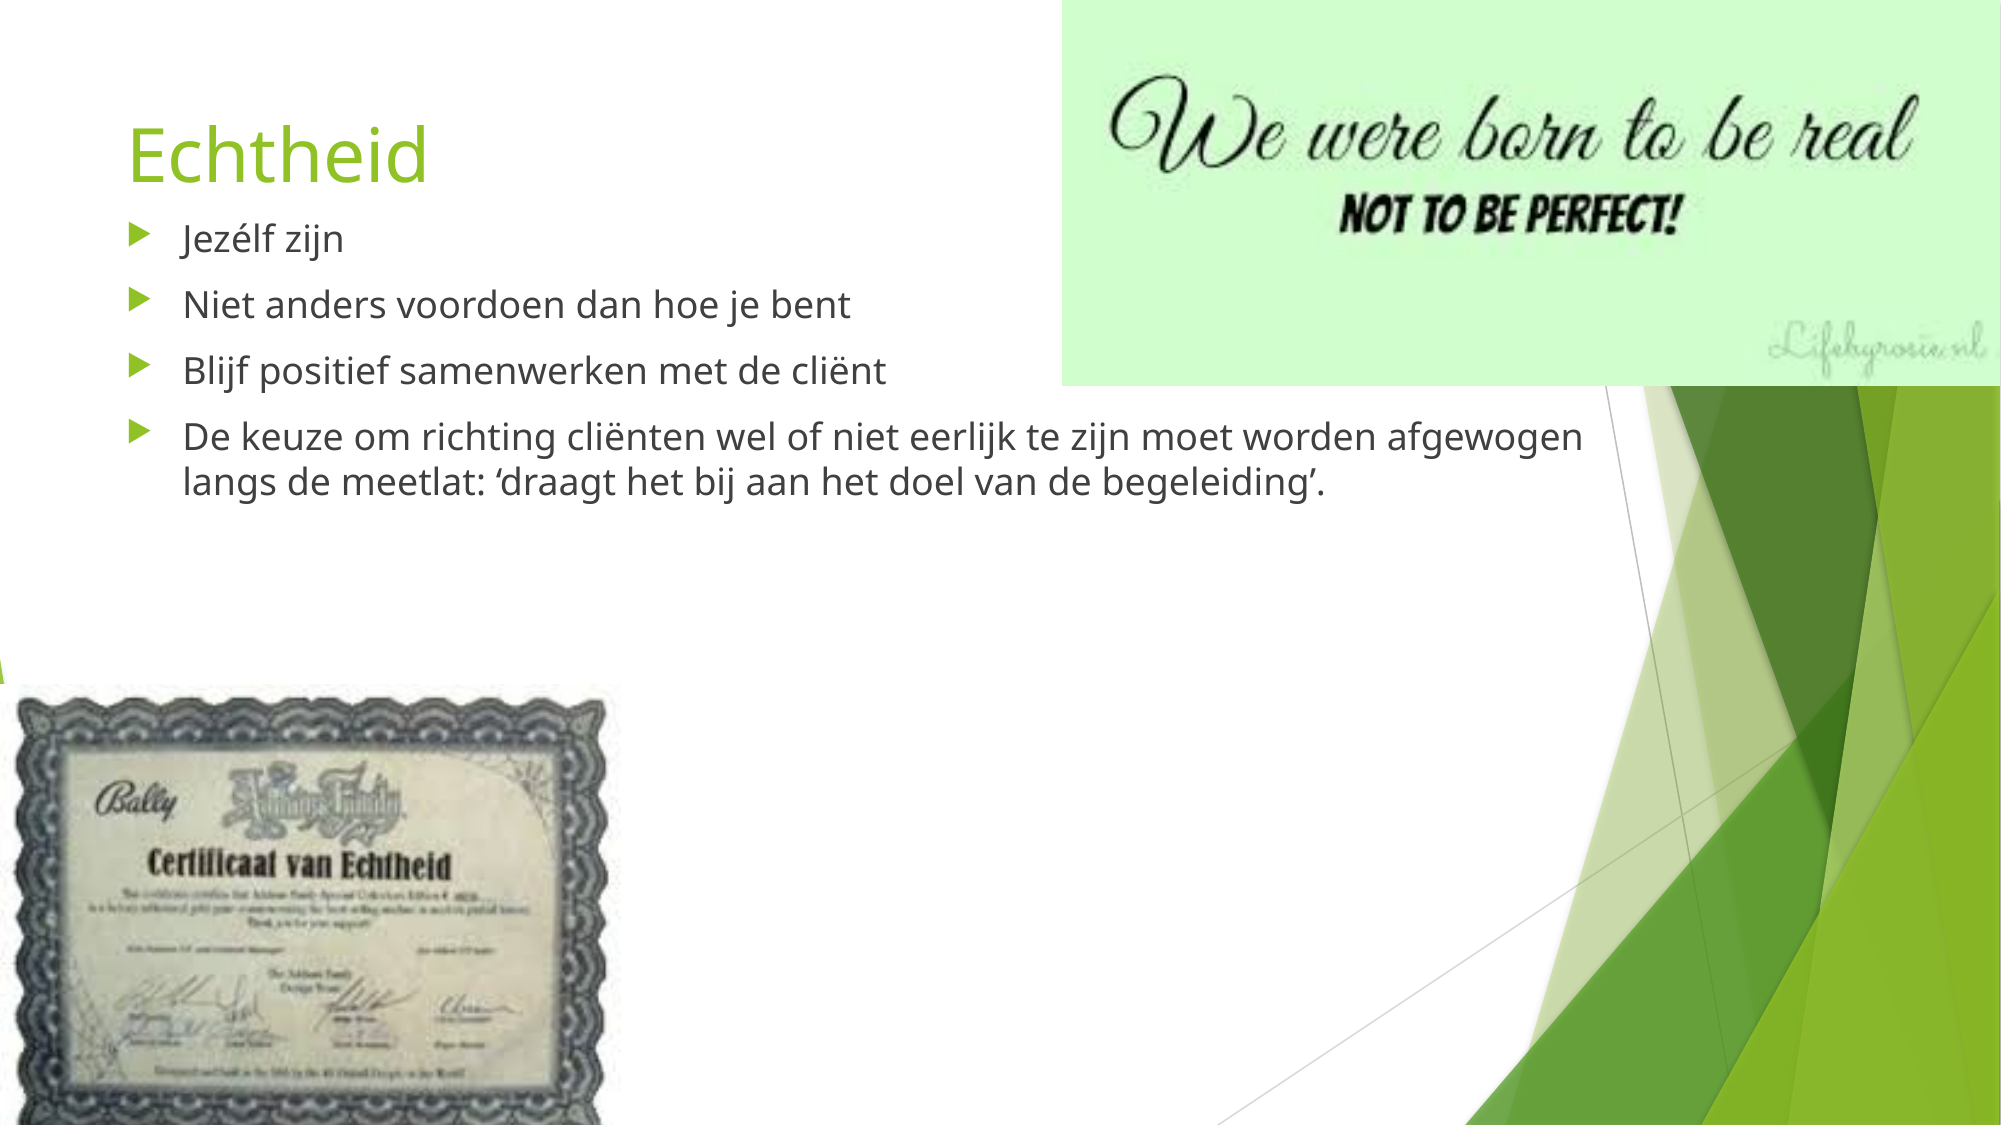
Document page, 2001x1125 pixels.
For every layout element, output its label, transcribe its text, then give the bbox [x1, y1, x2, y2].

list Jezélf zijn Niet anders voordoen dan hoe je bent Blijf positief samenwerken met de cliënt De keuze om richting cliënten wel of niet eerlijk te zijn moet worden afgewogen langs de meetlat: ‘draagt het bij aan het doel van de begeleiding’. [111, 207, 1625, 875]
picture [0, 683, 622, 1125]
title Echtheid [111, 99, 1057, 207]
picture [1061, 0, 2000, 387]
